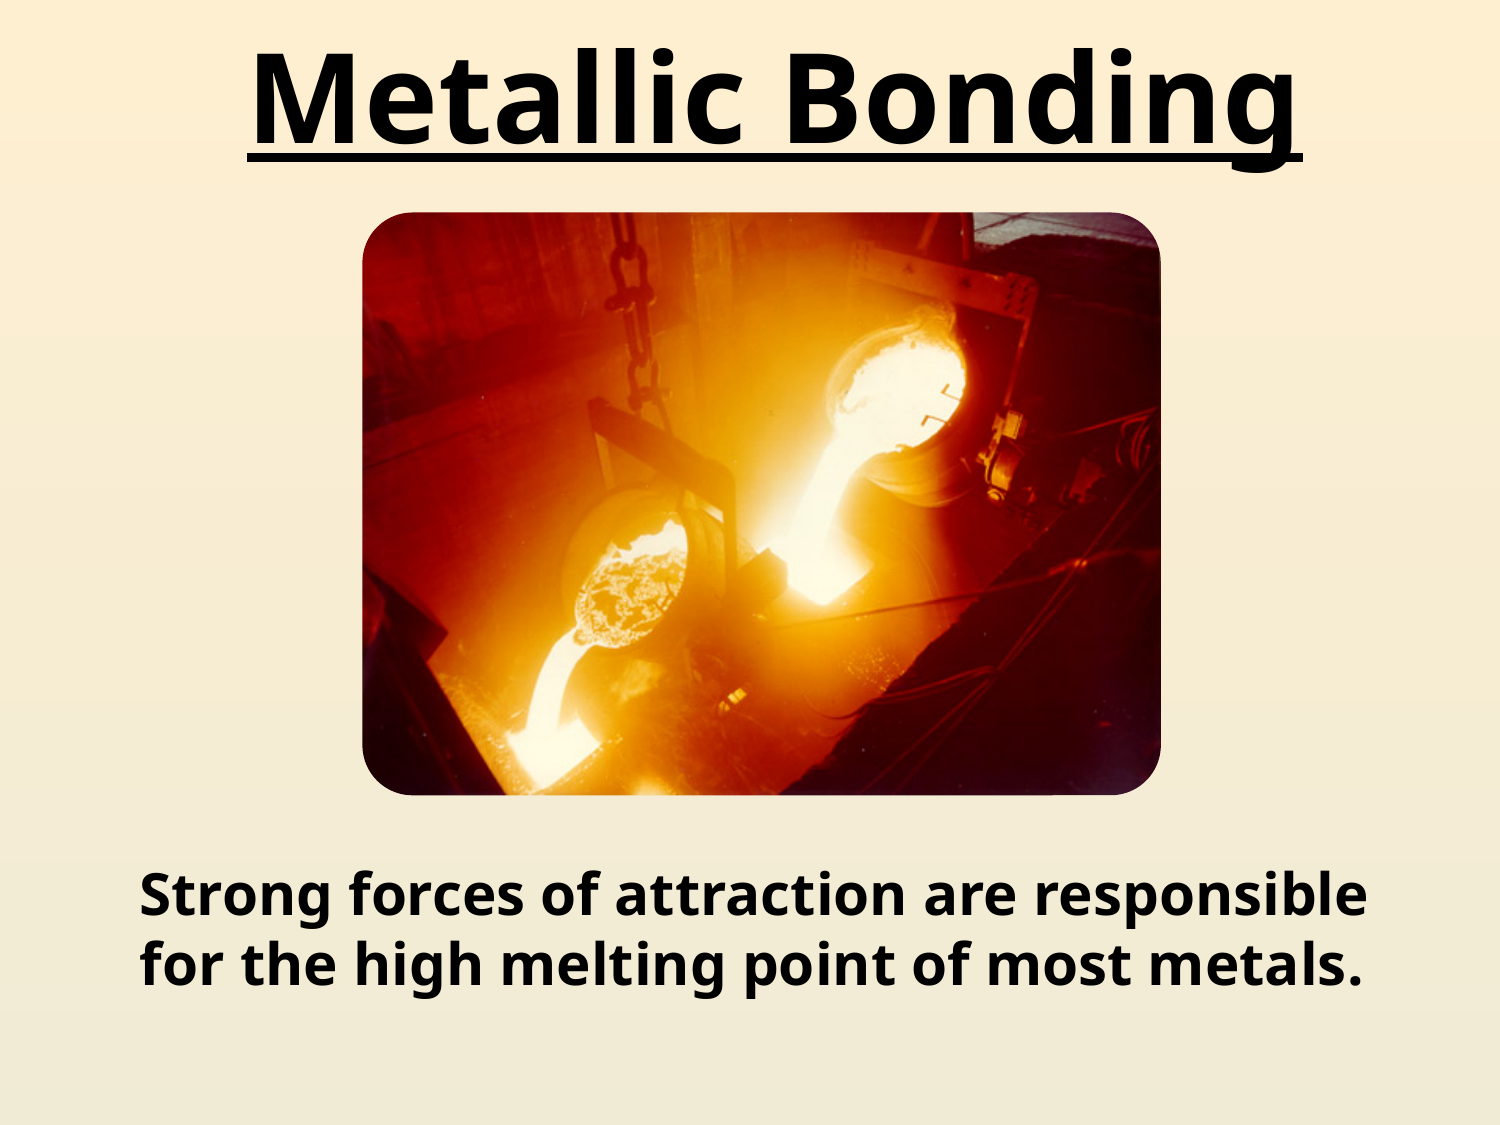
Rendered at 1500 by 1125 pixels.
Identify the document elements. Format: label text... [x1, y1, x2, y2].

text_box Strong forces of attraction are responsible for the high melting point of most metals. [125, 849, 1438, 1005]
picture [362, 212, 1162, 796]
title Metallic Bonding [137, 0, 1413, 188]
